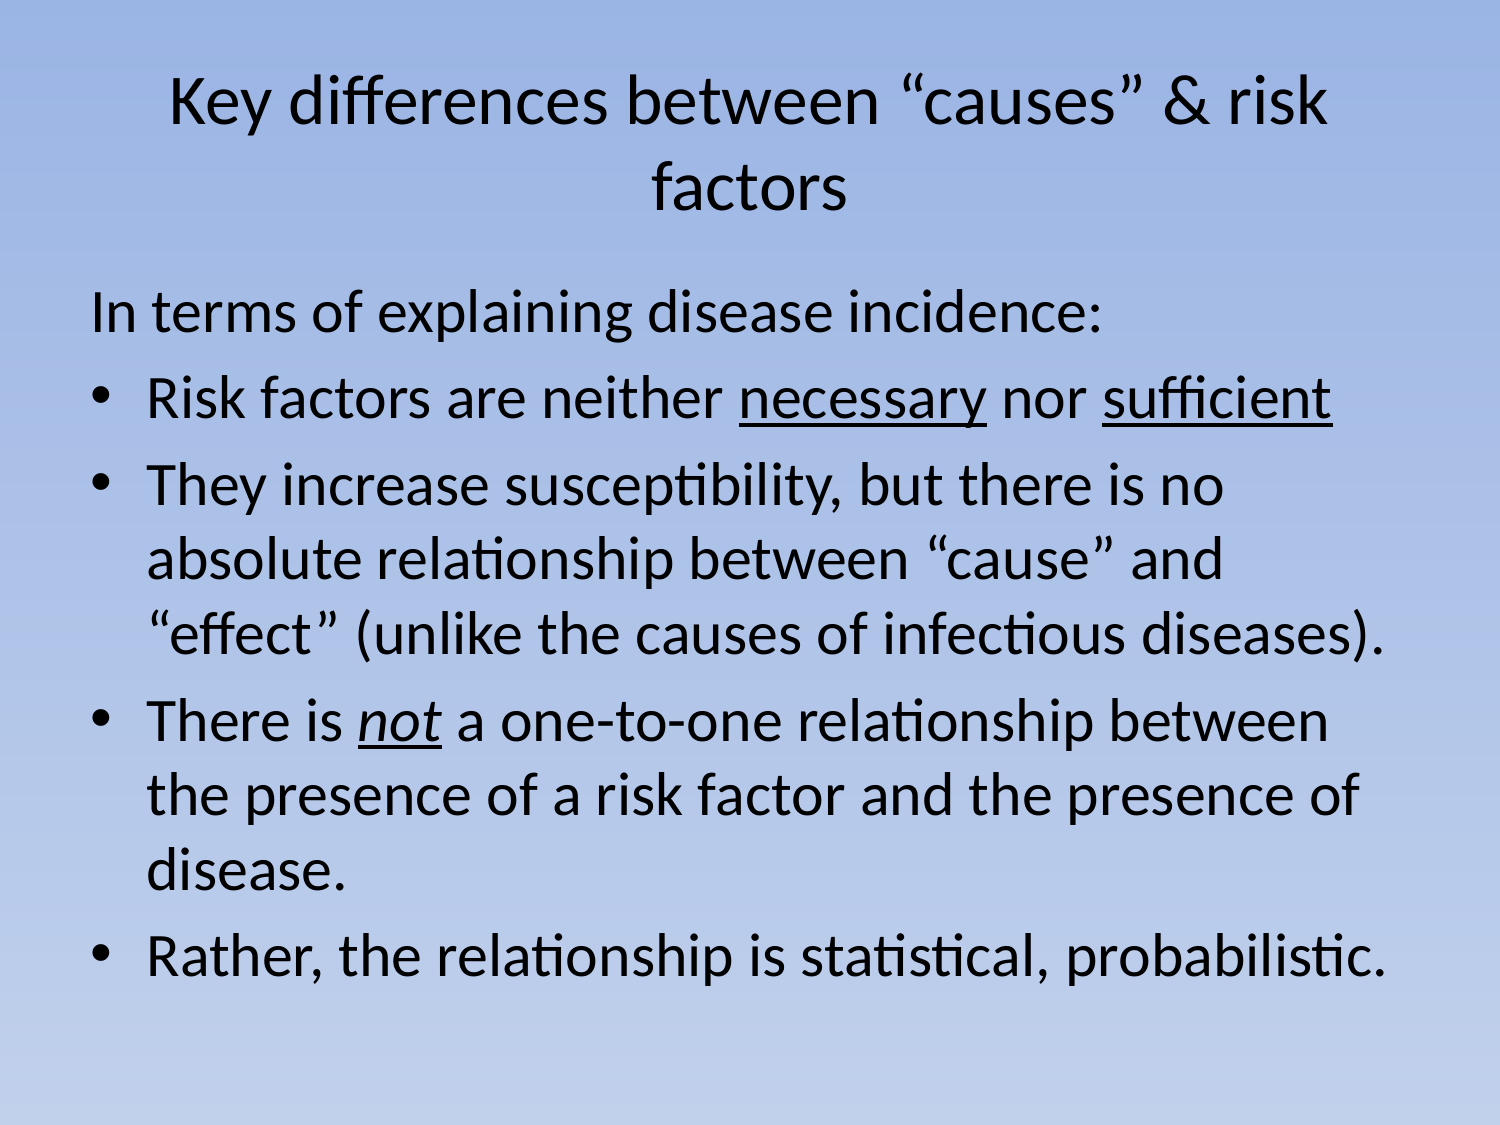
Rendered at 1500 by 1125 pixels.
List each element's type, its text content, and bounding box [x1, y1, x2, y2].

title Key differences between “causes” & risk factors [75, 45, 1425, 233]
list In terms of explaining disease incidence: Risk factors are neither necessary nor sufficient They increase susceptibility, but there is no absolute relationship between “cause” and “effect” (unlike the causes of infectious diseases). There is not a one-to-one relationship between the presence of a risk factor and the presence of disease. Rather, the relationship is statistical, probabilistic. [75, 262, 1425, 1005]
